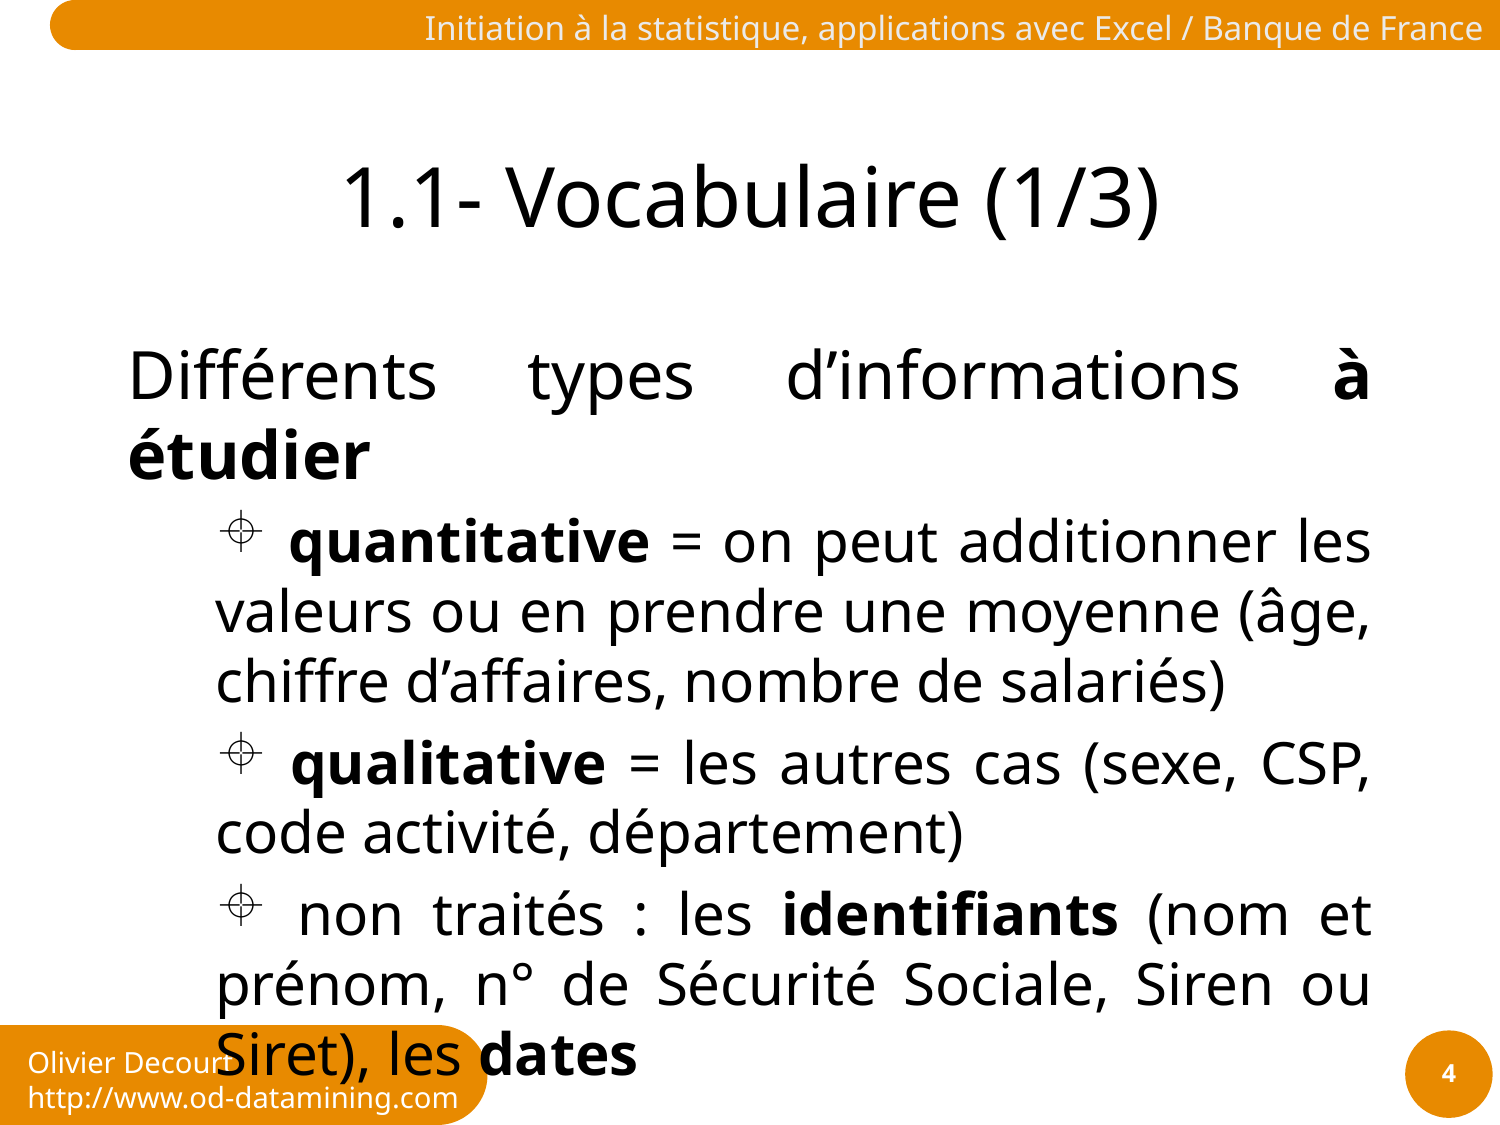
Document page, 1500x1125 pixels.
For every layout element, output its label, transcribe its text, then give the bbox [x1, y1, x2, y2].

title 1.1- Vocabulaire (1/3) [112, 99, 1388, 288]
list Différents types d’informations à étudier quantitative = on peut additionner les valeurs ou en prendre une moyenne (âge, chiffre d’affaires, nombre de salariés) qualitative = les autres cas (sexe, CSP, code activité, département) non traités : les identifiants (nom et prénom, n° de Sécurité Sociale, Siren ou Siret), les dates [112, 324, 1388, 1035]
